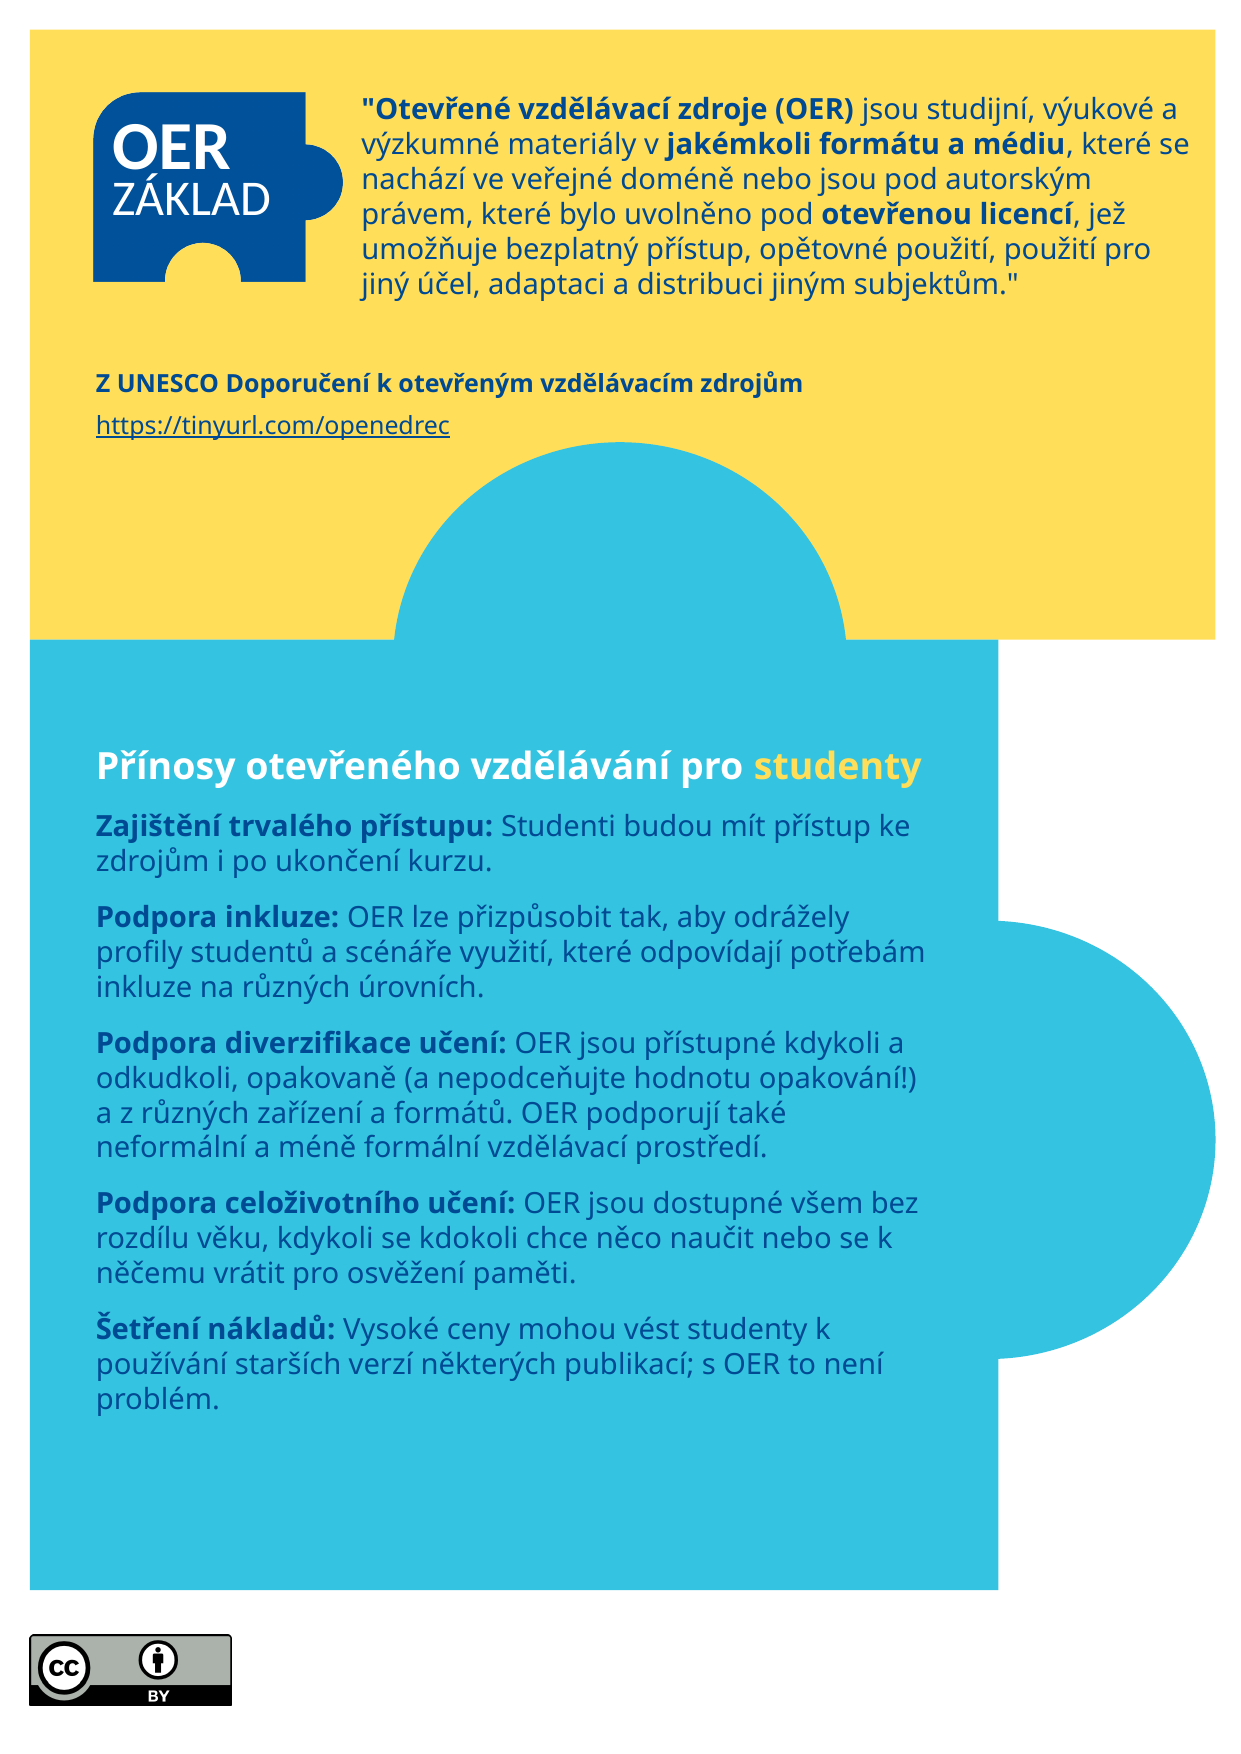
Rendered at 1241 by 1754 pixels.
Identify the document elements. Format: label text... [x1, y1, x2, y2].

text_box [29, 639, 999, 1591]
text_box [694, 453, 1216, 640]
text_box Přínosy otevřeného vzdělávání pro studenty Zajištění trvalého přístupu: Studenti budou mít přístup ke zdrojům i po ukončení kurzu. Podpora inkluze: OER lze přizpůsobit tak, aby odrážely profily studentů a scénáře využití, které odpovídají potřebám inkluze na různých úrovních. Podpora diverzifikace učení: OER jsou přístupné kdykoli a odkudkoli, opakovaně (a nepodceňujte hodnotu opakování!) a z různých zařízení a formátů. OER podporují také neformální a méně formální vzdělávací prostředí. Podpora celoživotního učení: OER jsou dostupné všem bez rozdílu věku, kdykoli se kdokoli chce něco naučit nebo se k něčemu vrátit pro osvěžení paměti. Šetření nákladů: Vysoké ceny mohou vést studenty k používání starších verzí některých publikací; s OER to není problém. [80, 726, 946, 1431]
text_box "Otevřené vzdělávací zdroje (OER) jsou studijní, výukové a výzkumné materiály v jakémkoli formátu a médiu, které se nachází ve veřejné doméně nebo jsou pod autorským právem, které bylo uvolněno pod otevřenou licencí, jež umožňuje bezplatný přístup, opětovné použití, použití pro jiný účel, adaptaci a distribuci jiným subjektům." [346, 75, 1206, 316]
text_box Z UNESCO Doporučení k otevřeným vzdělávacím zdrojům https://tinyurl.com/openedrec [80, 365, 1241, 453]
text_box [29, 29, 1216, 639]
text_box [946, 920, 1216, 1360]
picture [93, 92, 343, 282]
picture [29, 1634, 233, 1706]
text_box [393, 453, 848, 726]
